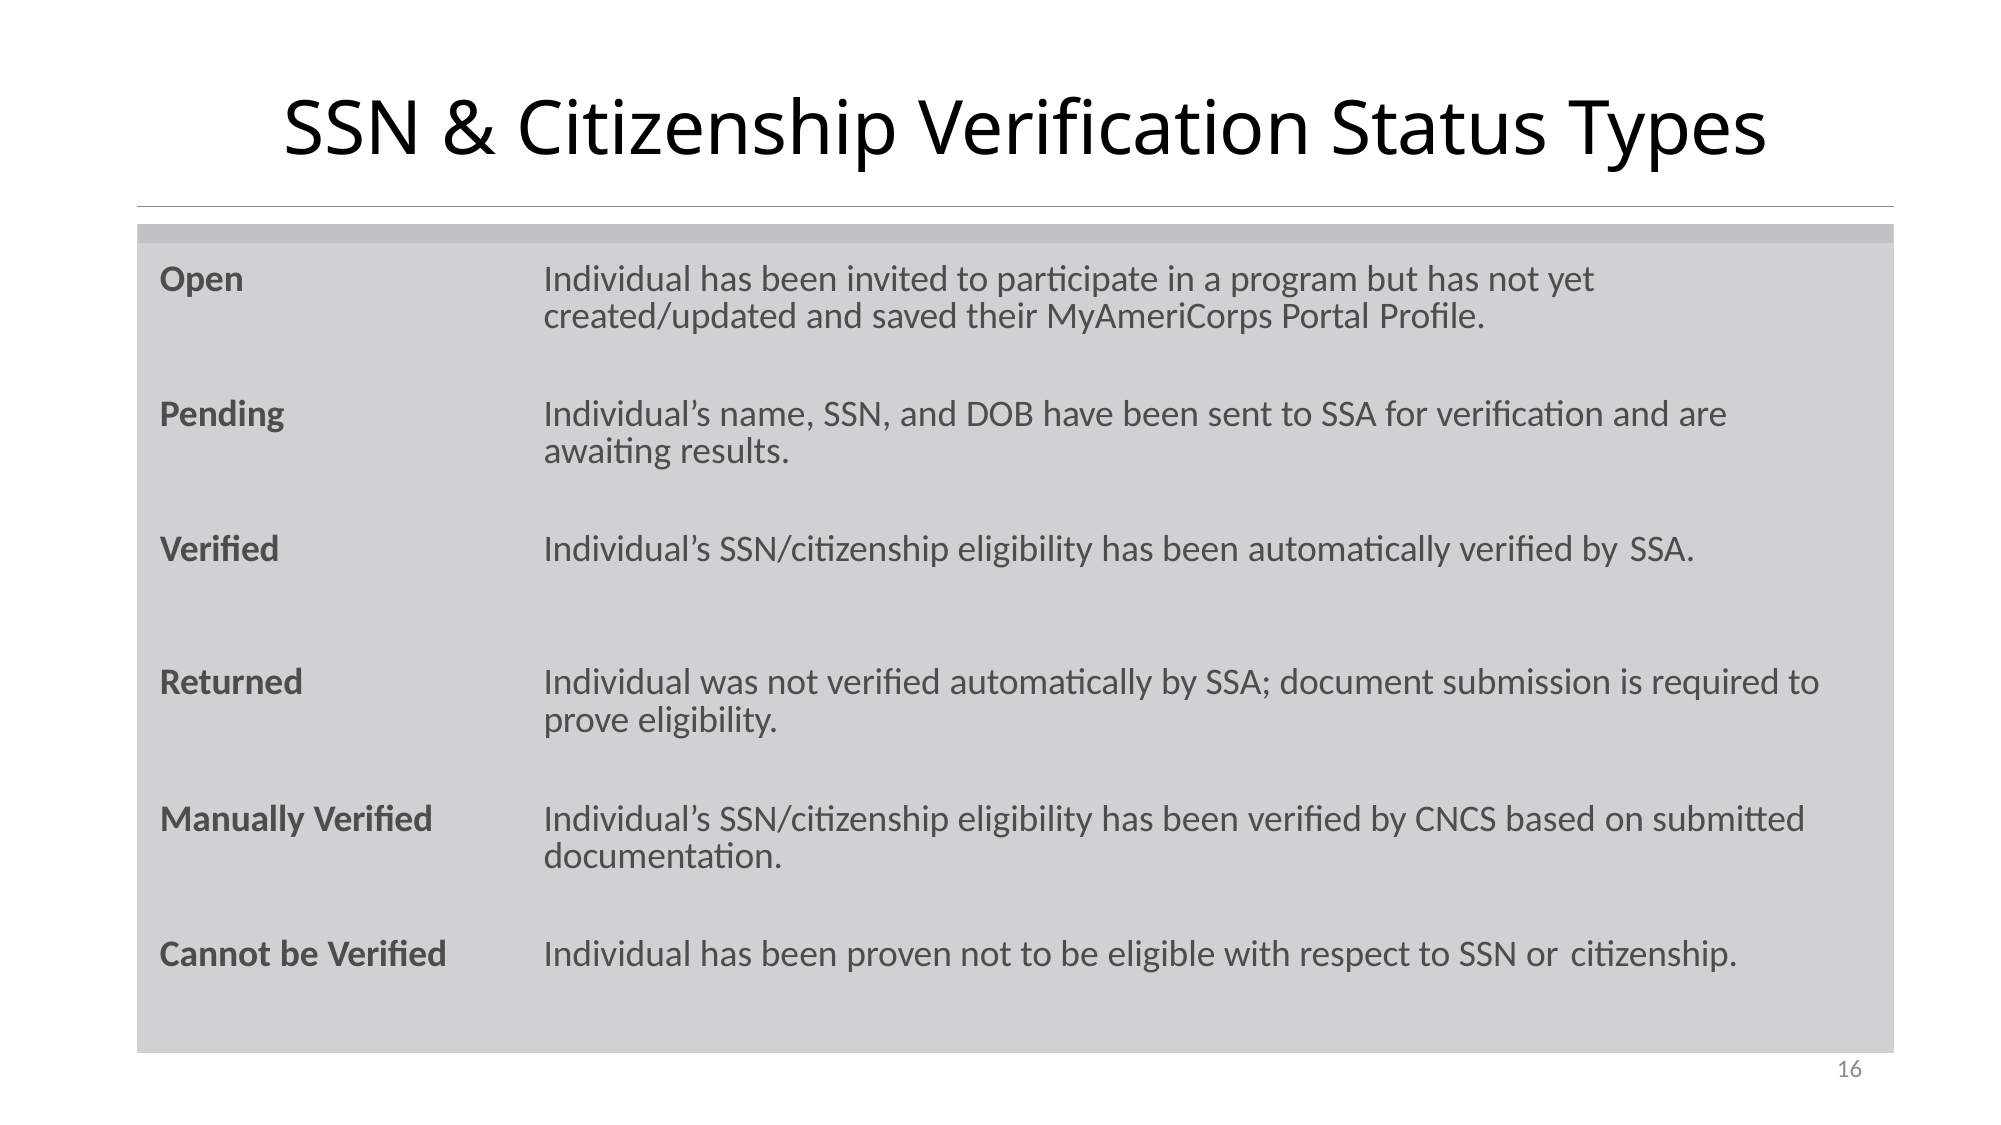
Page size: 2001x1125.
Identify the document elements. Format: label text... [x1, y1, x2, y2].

title SSN & Citizenship Verification Status Types [137, 28, 1913, 219]
table_cell Individual’s name, SSN, and DOB have been sent to SSA for verification and are awaiting results. [497, 381, 1894, 516]
table_header [497, 207, 1894, 243]
table_cell Individual’s SSN/citizenship eligibility has been automatically verified by SSA. [497, 516, 1894, 629]
table_cell Verified [137, 516, 497, 629]
slide_number 16 [1412, 1053, 1863, 1125]
table_cell Returned [137, 629, 497, 786]
table_header [137, 207, 497, 243]
table_cell Individual has been invited to participate in a program but has not yet created/updated and saved their MyAmeriCorps Portal Profile. [497, 243, 1894, 381]
table_cell Pending [137, 381, 497, 516]
table_cell Manually Verified [137, 786, 497, 921]
table_cell Individual was not verified automatically by SSA; document submission is required to prove eligibility. [497, 629, 1894, 786]
table_cell Individual has been proven not to be eligible with respect to SSN or citizenship. [497, 921, 1894, 1053]
table_cell Open [137, 243, 497, 381]
table_cell Cannot be Verified [137, 921, 497, 1053]
table_cell Individual’s SSN/citizenship eligibility has been verified by CNCS based on submitted documentation. [497, 786, 1894, 921]
